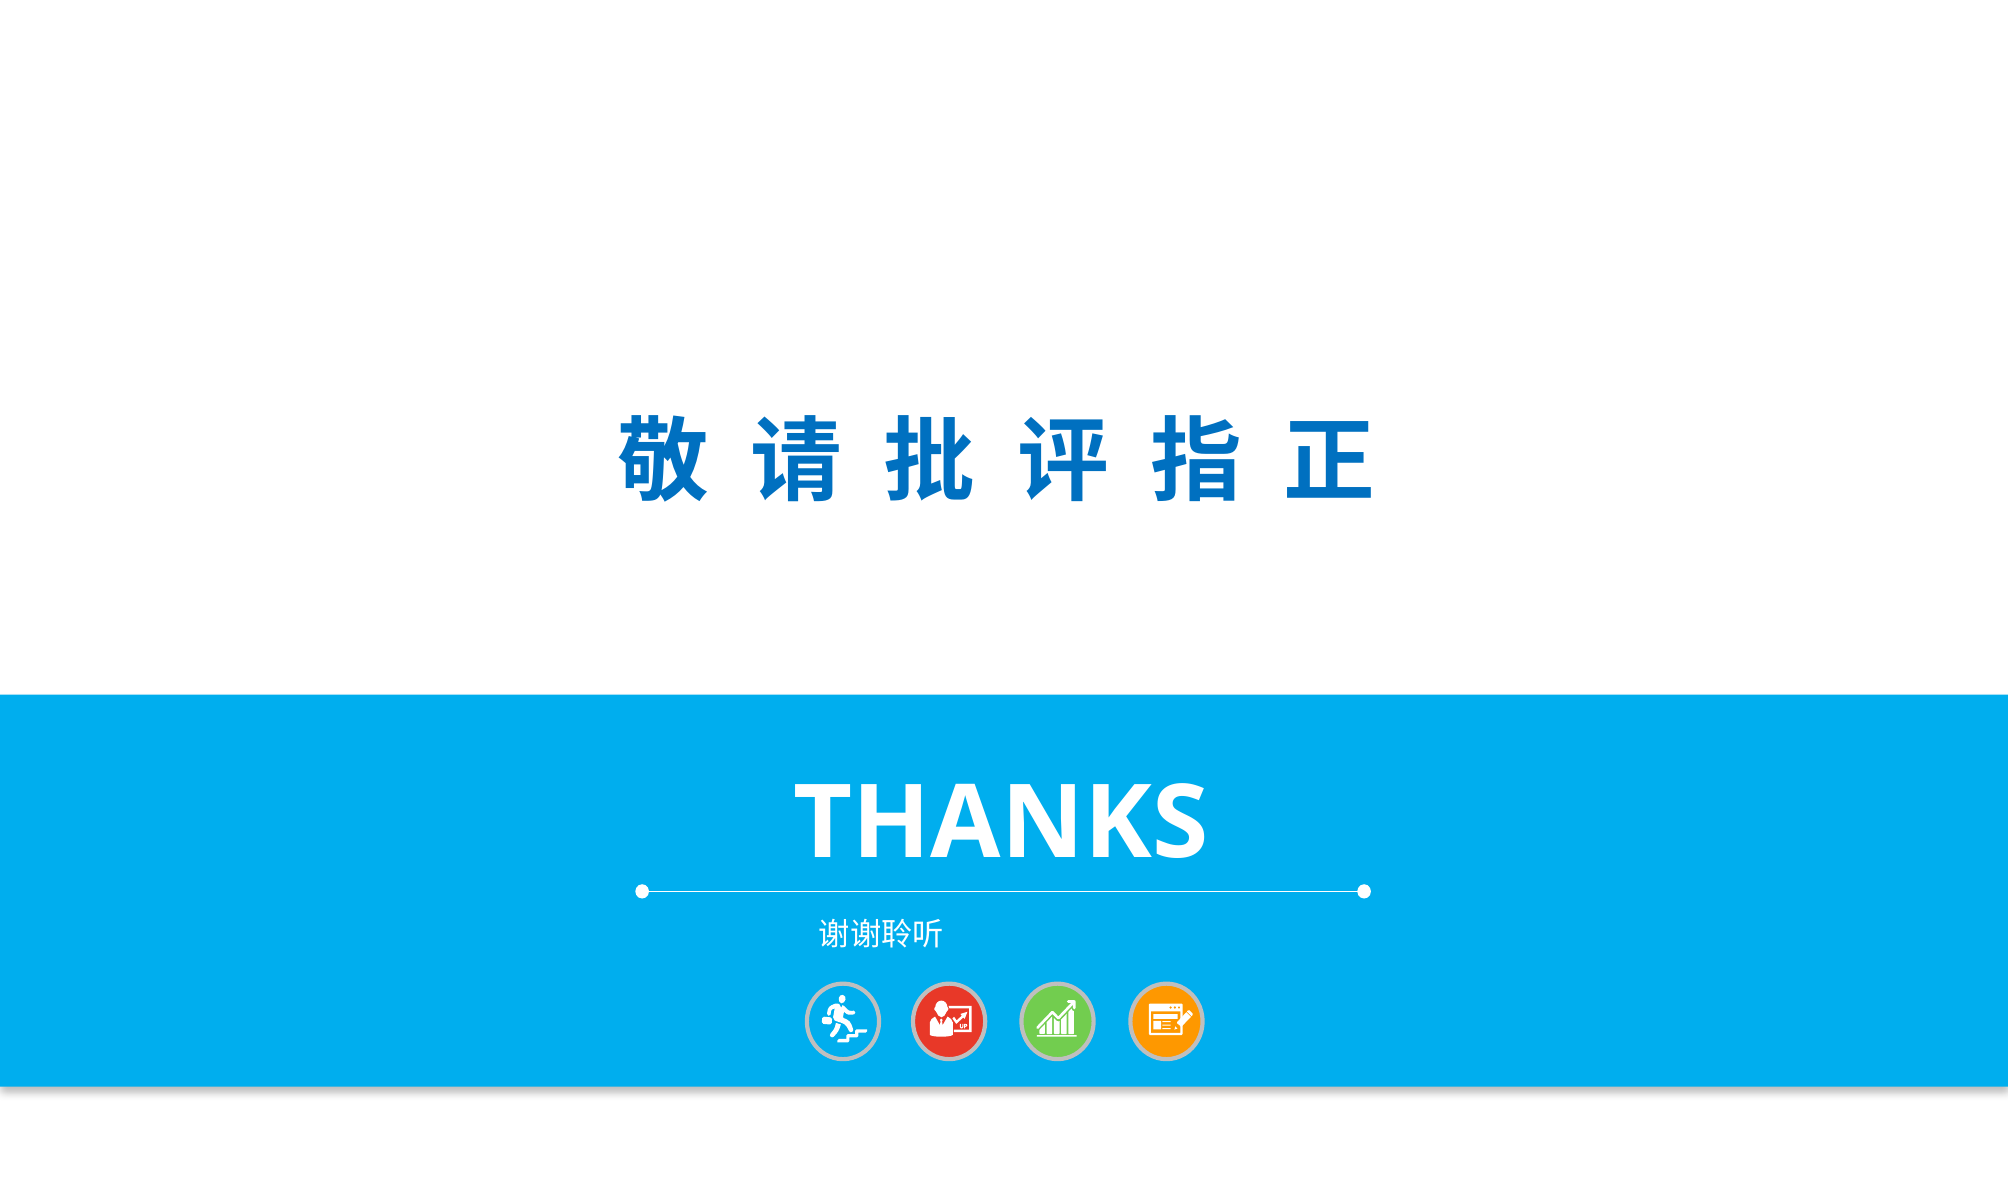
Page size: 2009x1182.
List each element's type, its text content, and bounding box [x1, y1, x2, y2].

text_box [0, 693, 2008, 1089]
text_box 谢谢聆听 [798, 908, 1203, 962]
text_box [1021, 983, 1094, 1060]
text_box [1130, 983, 1203, 1060]
text_box THANKS [355, 744, 1647, 888]
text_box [635, 883, 1372, 899]
text_box 敬 请 批 评 指 正 [500, 391, 1493, 522]
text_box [912, 983, 986, 1060]
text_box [806, 983, 880, 1060]
